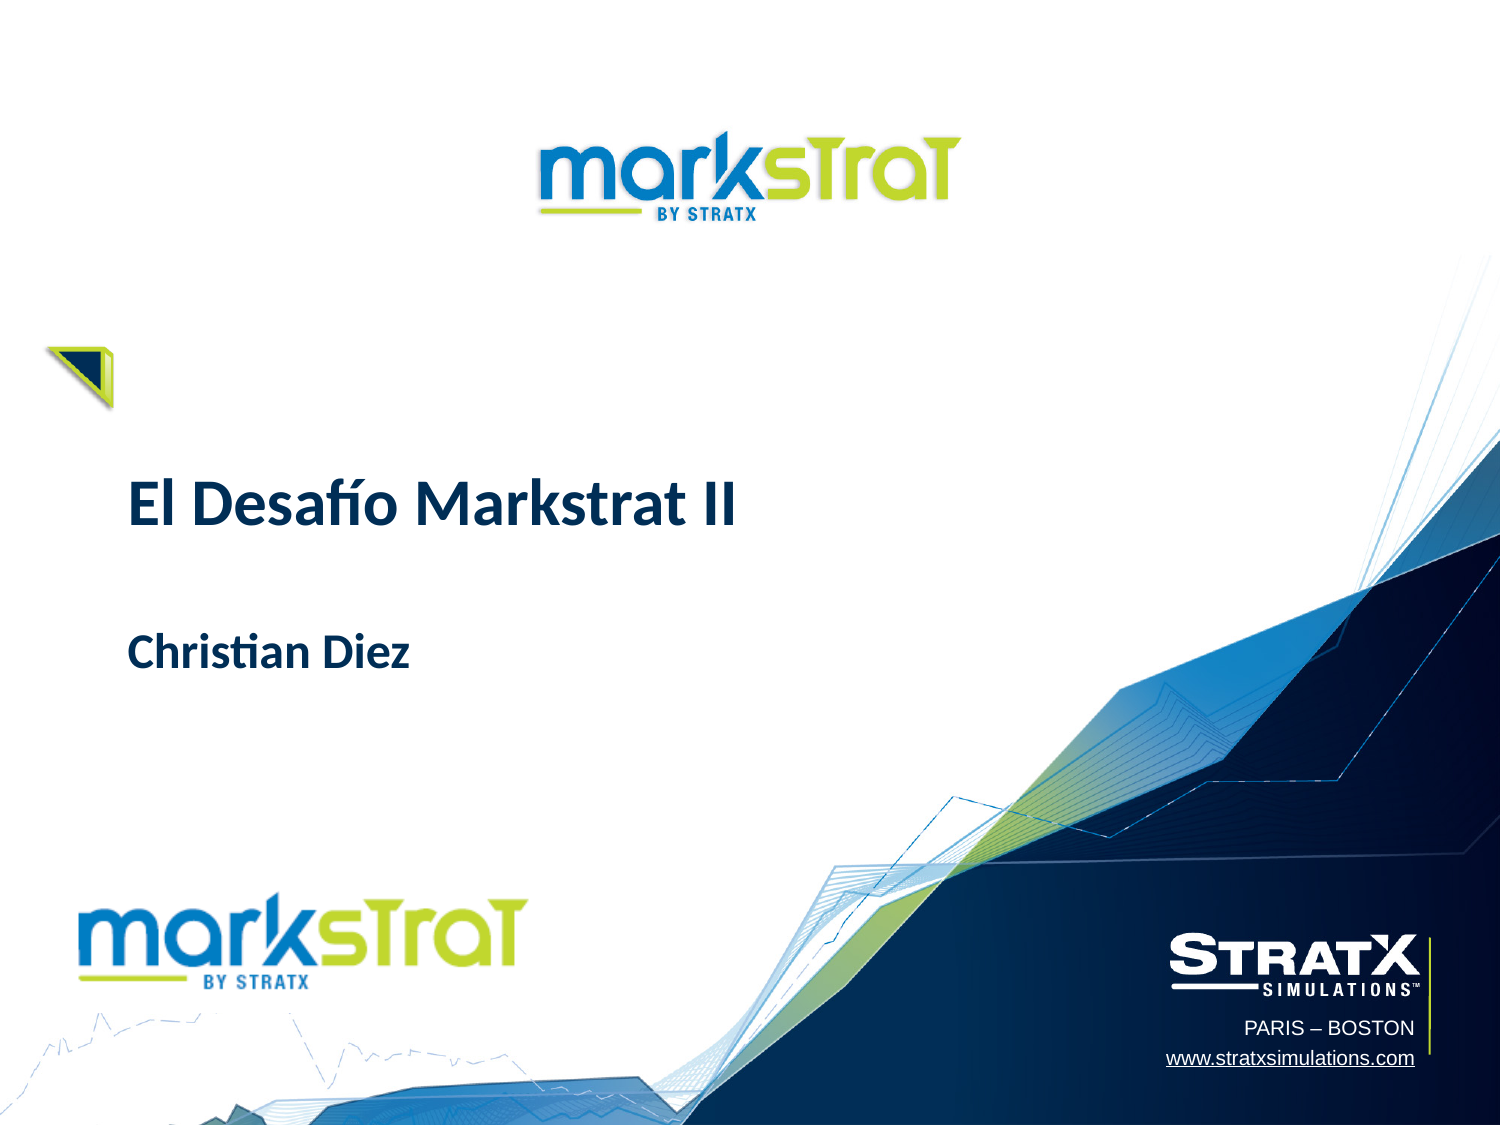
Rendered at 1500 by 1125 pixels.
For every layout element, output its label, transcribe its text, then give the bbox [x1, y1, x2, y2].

picture [0, 0, 1500, 1125]
title El Desafío Markstrat II Christian Diez [112, 349, 1114, 788]
